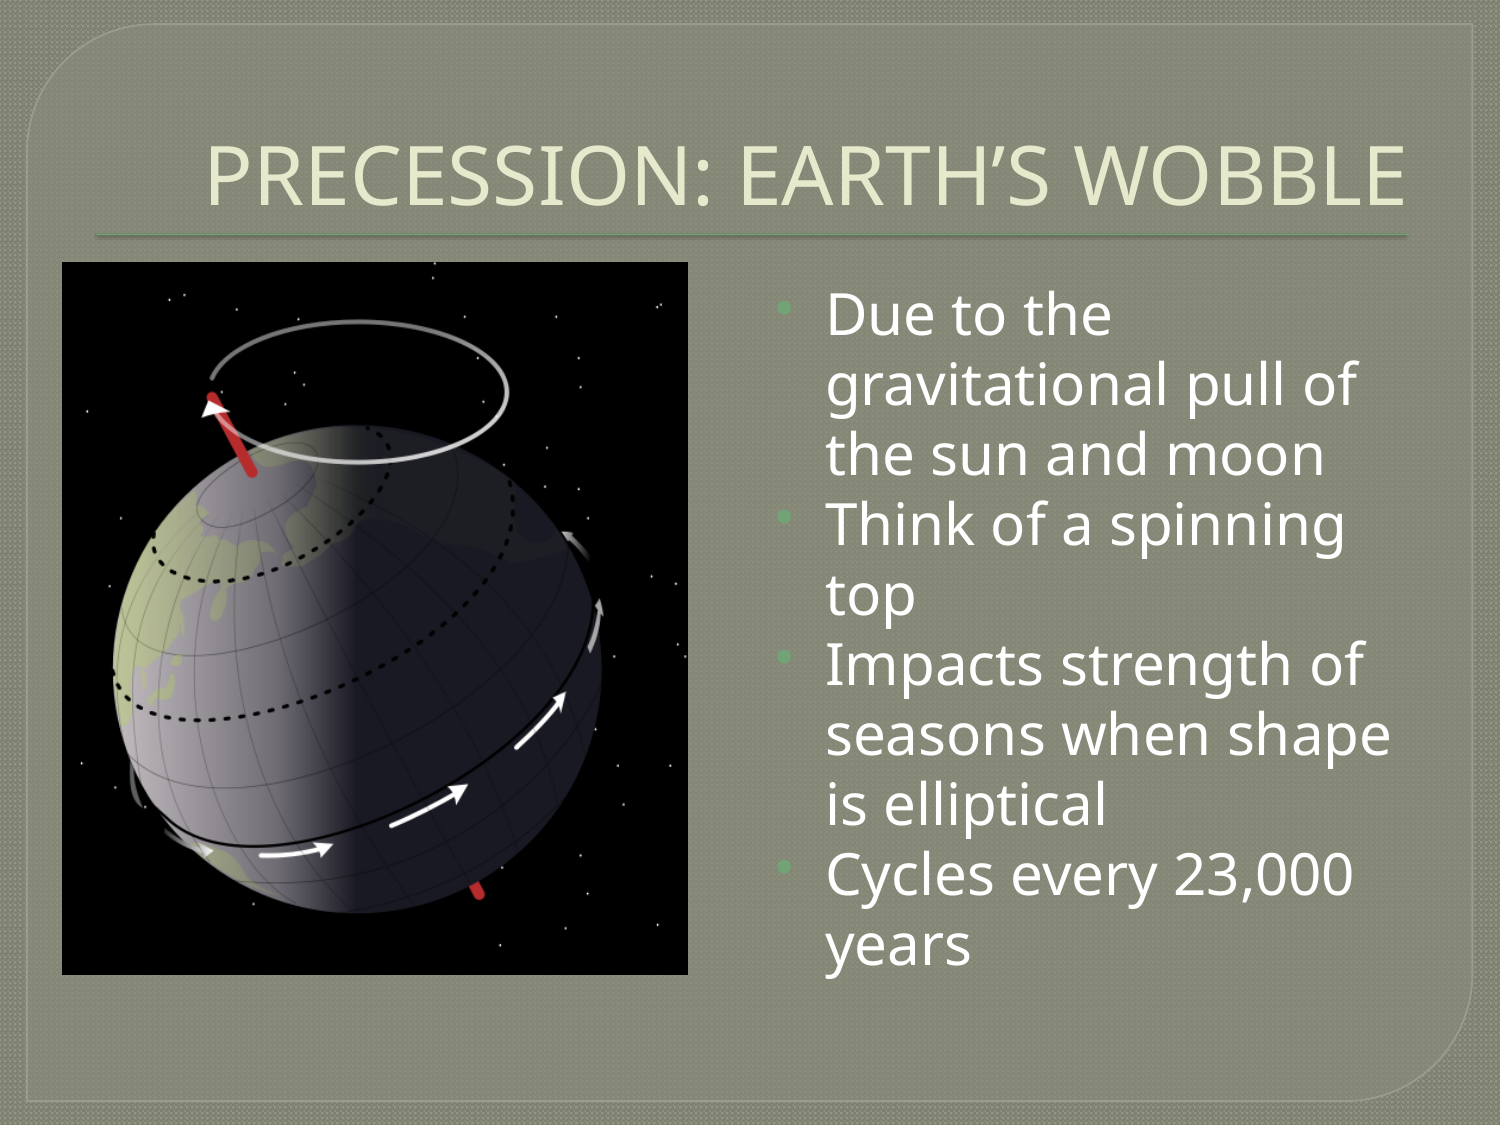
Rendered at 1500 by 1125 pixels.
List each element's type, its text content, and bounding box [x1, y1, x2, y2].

picture [62, 262, 688, 976]
list Due to the gravitational pull of the sun and moon Think of a spinning top Impacts strength of seasons when shape is elliptical Cycles every 23,000 years [762, 270, 1425, 1013]
title PRECESSION: EARTH’S WOBBLE [75, 41, 1425, 230]
